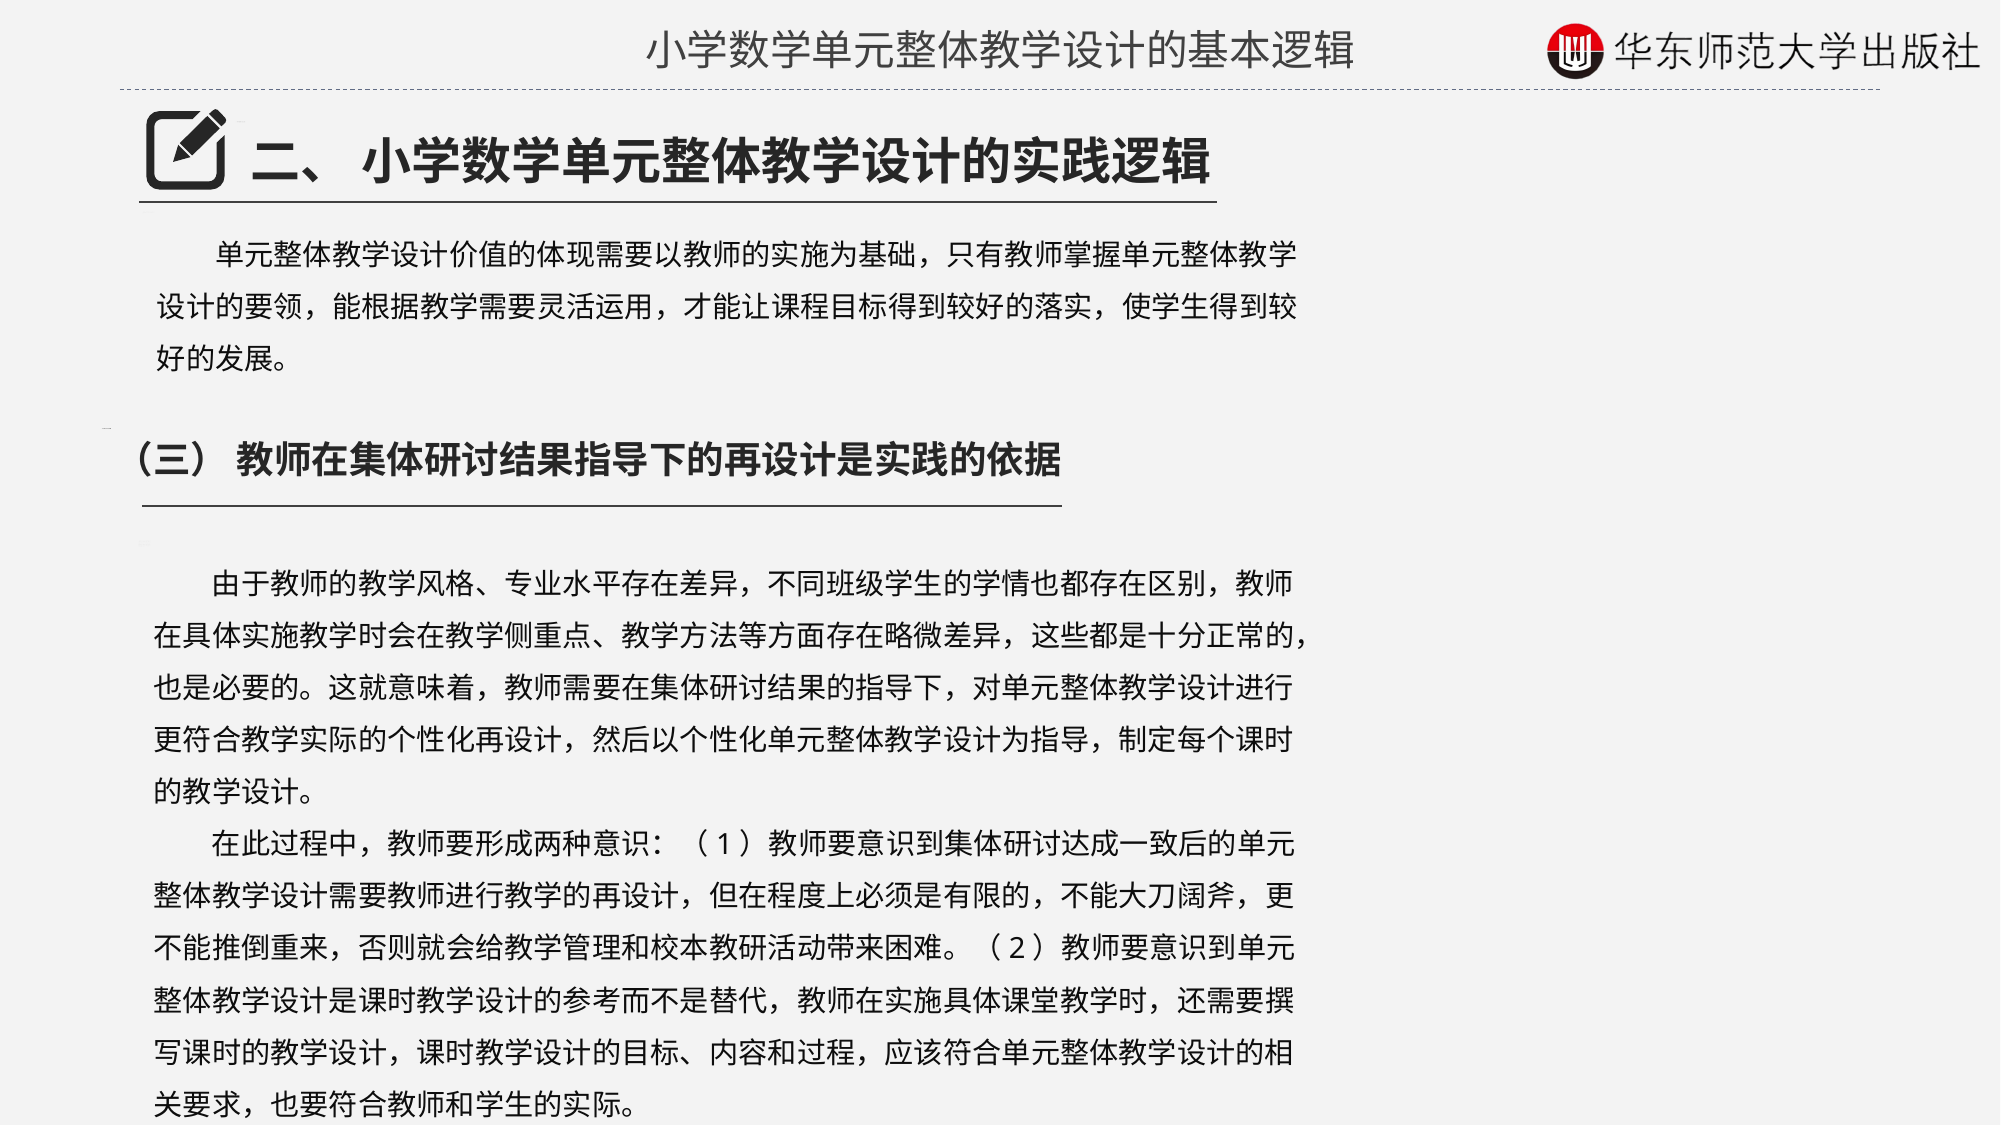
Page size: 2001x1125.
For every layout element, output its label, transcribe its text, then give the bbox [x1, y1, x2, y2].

text_box [146, 111, 225, 190]
text_box （三） 教师在集体研讨结果指导下的再设计是实践的依据 [101, 428, 1145, 489]
text_box [208, 109, 227, 127]
text_box 小学数学单元整体教学设计的基本逻辑 [619, 23, 1381, 74]
text_box 二、 小学数学单元整体教学设计的实践逻辑 [235, 121, 1336, 197]
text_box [1536, 13, 1989, 83]
text_box 单元整体教学设计价值的体现需要以教师的实施为基础，只有教师掌握单元整体教学设计的要领，能根据教学需要灵活运用，才能让课程目标得到较好的落实，使学生得到较好的发展。 [142, 212, 1320, 383]
text_box 由于教师的教学风格、专业水平存在差异，不同班级学生的学情也都存在区别，教师在具体实施教学时会在教学侧重点、教学方法等方面存在略微差异，这些都是十分正常的，也是必要的。这就意味着，教师需要在集体研讨结果的指导下，对单元整体教学设计进行更符合教学实际的个性化再设计，然后以个性化单元整体教学设计为指导，制定每个课时的教学设计。 在此过程中，教师要形成两种意识：（1）教师要意识到集体研讨达成一致后的单元整体教学设计需要教师进行教学的再设计，但在程度上必须是有限的，不能大刀阔斧，更不能推倒重来，否则就会给教学管理和校本教研活动带来困难。（2）教师要意识到单元整体教学设计是课时教学设计的参考而不是替代，教师在实施具体课堂教学时，还需要撰写课时的教学设计，课时教学设计的目标、内容和过程，应该符合单元整体教学设计的相关要求，也要符合教师和学生的实际。 [138, 540, 1320, 1125]
